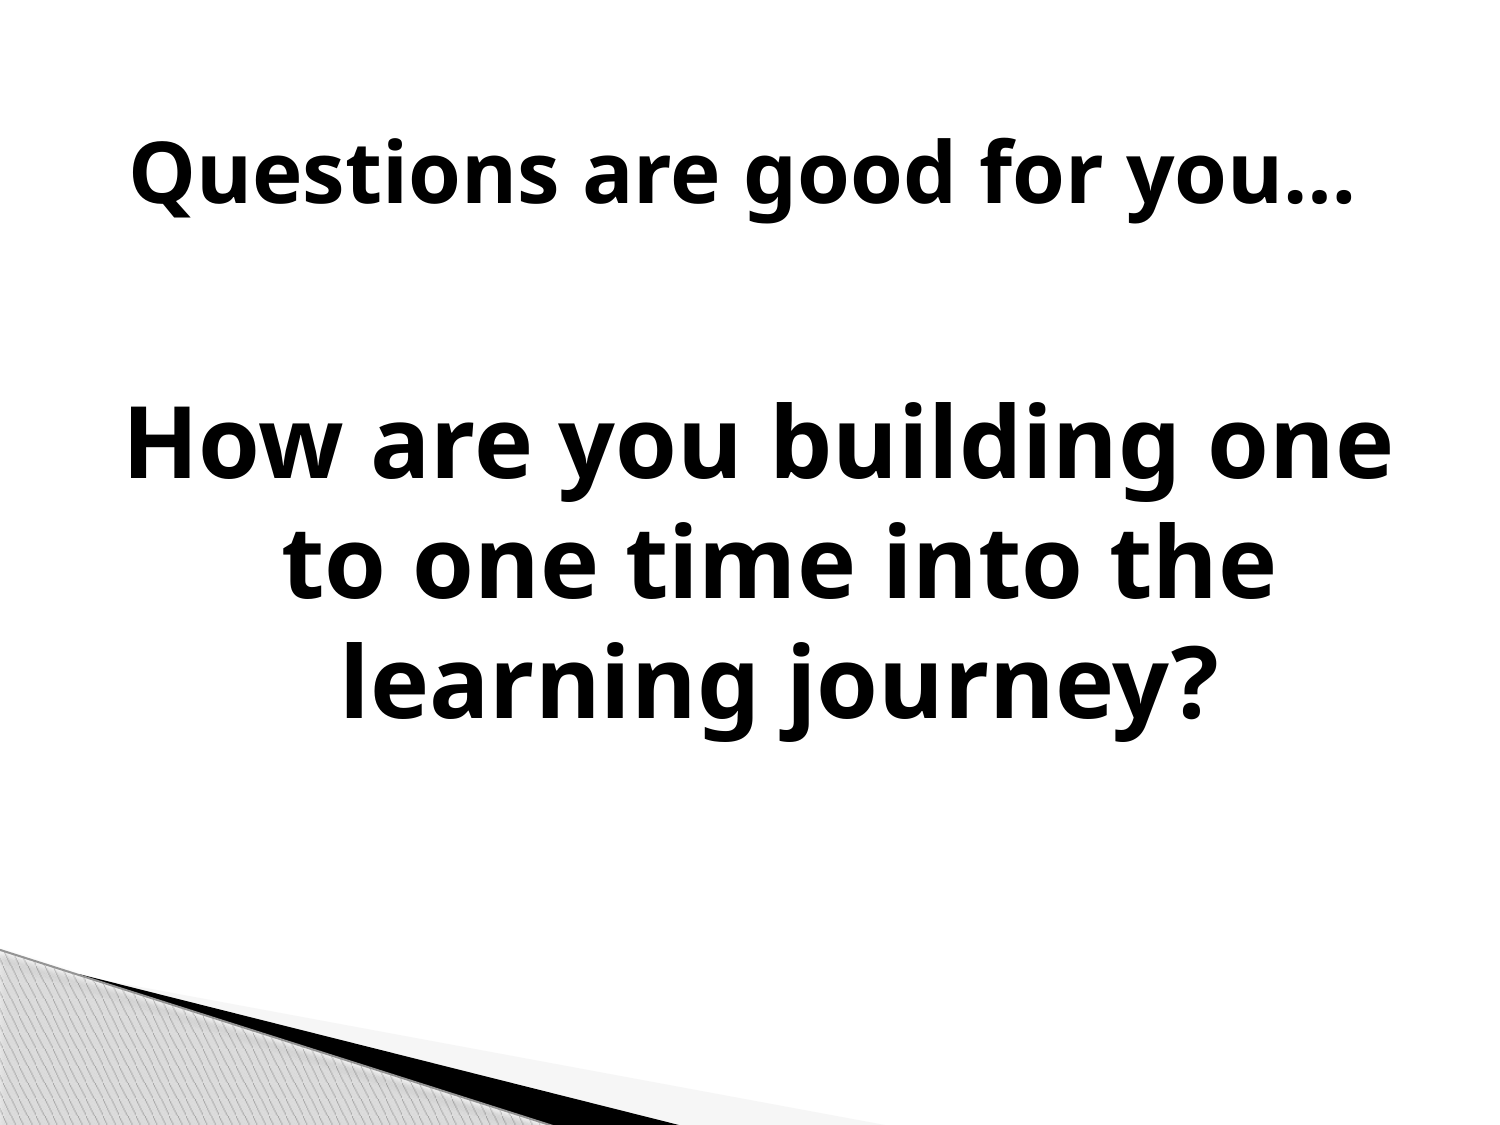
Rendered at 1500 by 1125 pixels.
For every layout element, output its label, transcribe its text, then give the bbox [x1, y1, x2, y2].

list How are you building one to one time into the learning journey? [75, 243, 1425, 986]
title Questions are good for you… [46, 49, 1454, 290]
